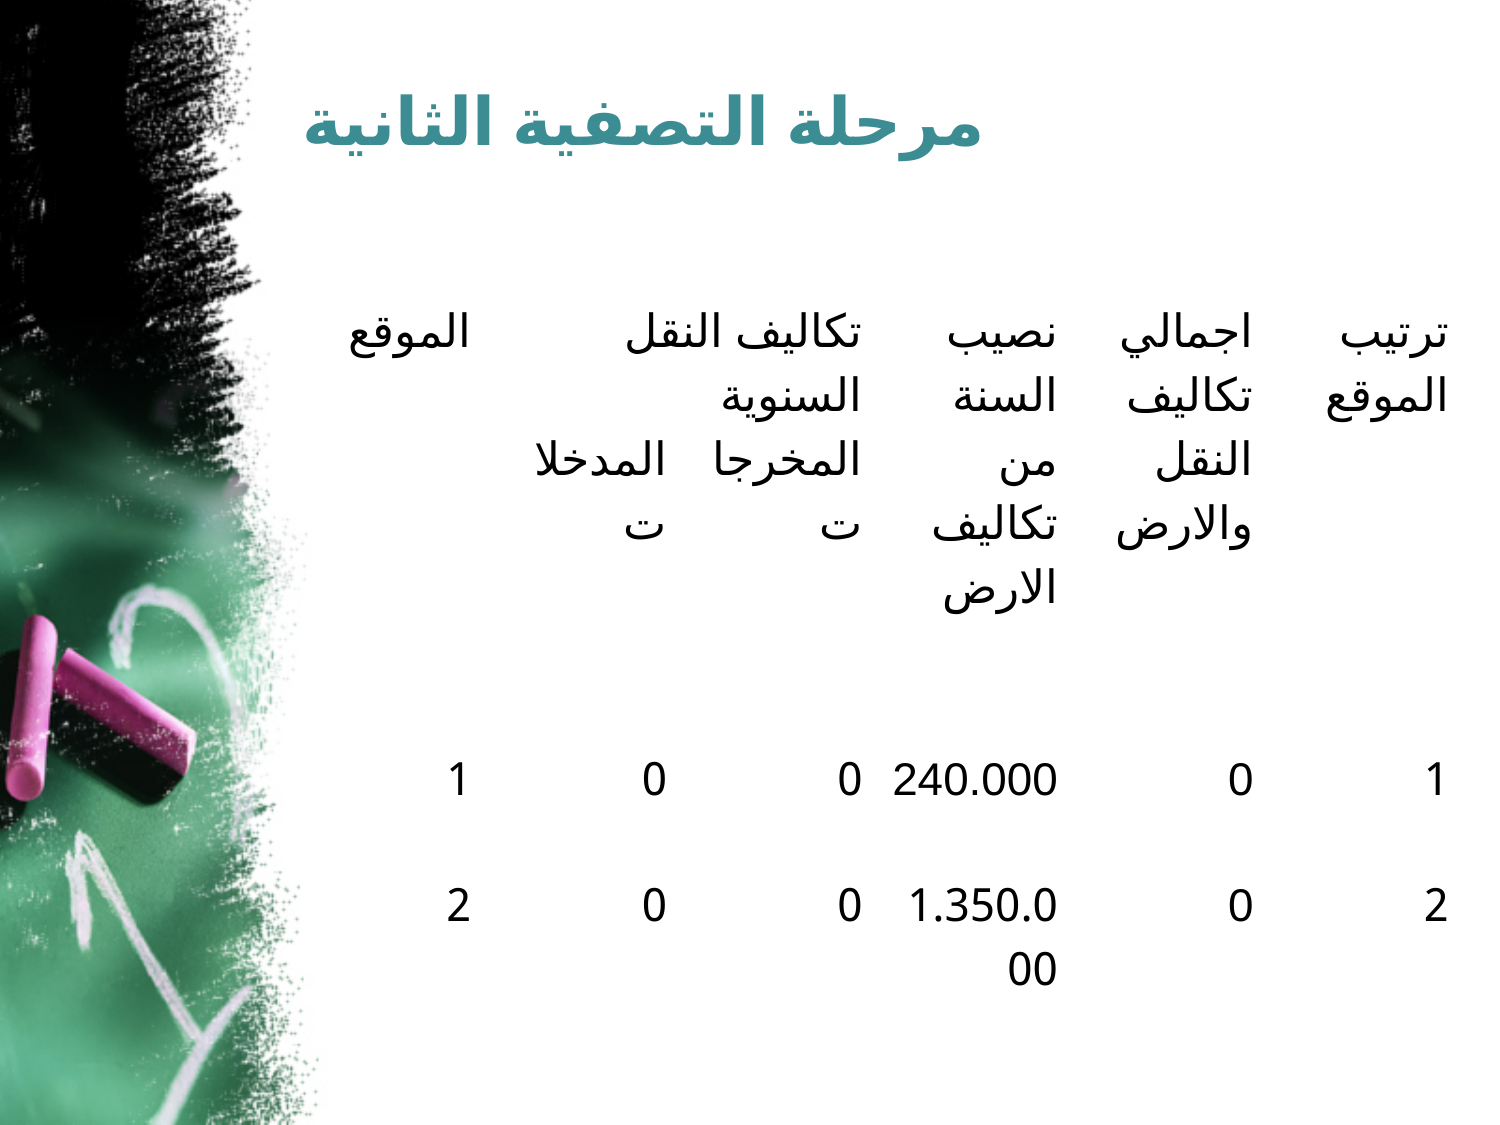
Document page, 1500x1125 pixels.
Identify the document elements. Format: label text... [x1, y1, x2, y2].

table_header تكاليف النقل السنوية [483, 302, 874, 430]
table_cell 0 [483, 876, 678, 1004]
table_cell 0 [483, 750, 678, 876]
table_header اجمالي تكاليف النقل والارض [1069, 302, 1265, 750]
table_cell 240.000 [874, 750, 1069, 876]
table_cell المدخلات [483, 430, 678, 750]
table_cell المخرجات [678, 430, 874, 750]
table_cell 1 [287, 750, 483, 876]
table_cell 0 [678, 876, 874, 1004]
table_cell 0 [1069, 876, 1265, 1004]
table_cell 2 [287, 876, 483, 1004]
table_cell 1 [1265, 750, 1460, 876]
table_header نصيب السنة من تكاليف الارض [874, 302, 1069, 750]
picture [0, 0, 1500, 1125]
table_header الموقع [287, 302, 483, 750]
table_cell 2 [1265, 876, 1460, 1004]
table_cell 1.350.000 [874, 876, 1069, 1004]
table_cell 0 [678, 750, 874, 876]
title مرحلة التصفية الثانية [287, 50, 1438, 188]
table_header ترتيب الموقع [1265, 302, 1460, 750]
table_cell 0 [1069, 750, 1265, 876]
